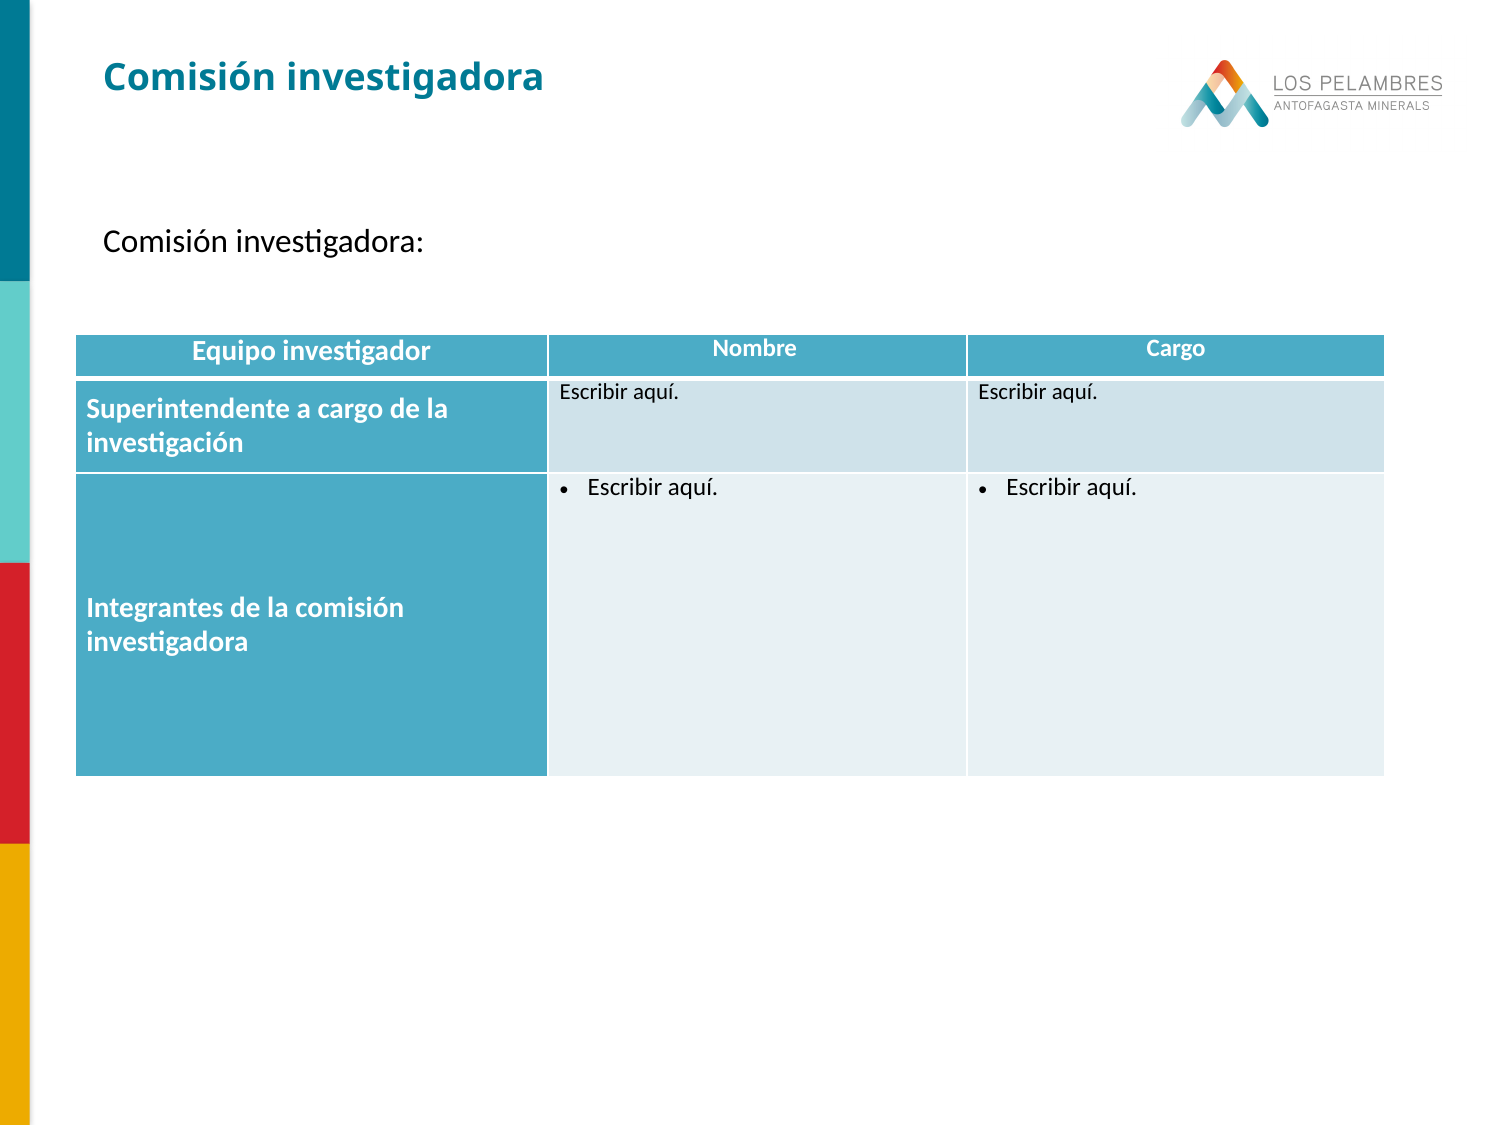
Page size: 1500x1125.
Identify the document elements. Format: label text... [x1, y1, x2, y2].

table_cell Escribir aquí. [549, 381, 966, 472]
table_cell Superintendente a cargo de la investigación [76, 381, 547, 472]
table_cell Escribir aquí. [549, 474, 966, 776]
text_box Comisión investigadora [88, 45, 1211, 106]
picture [1156, 35, 1467, 152]
table_header Nombre [549, 335, 966, 376]
table_header Cargo [968, 335, 1384, 376]
text_box Comisión investigadora: [88, 211, 1434, 307]
table_cell Escribir aquí. [968, 381, 1384, 472]
table_cell Escribir aquí. [968, 474, 1384, 776]
table_header Equipo investigador [76, 335, 547, 376]
table_cell Integrantes de la comisión investigadora [76, 474, 547, 776]
